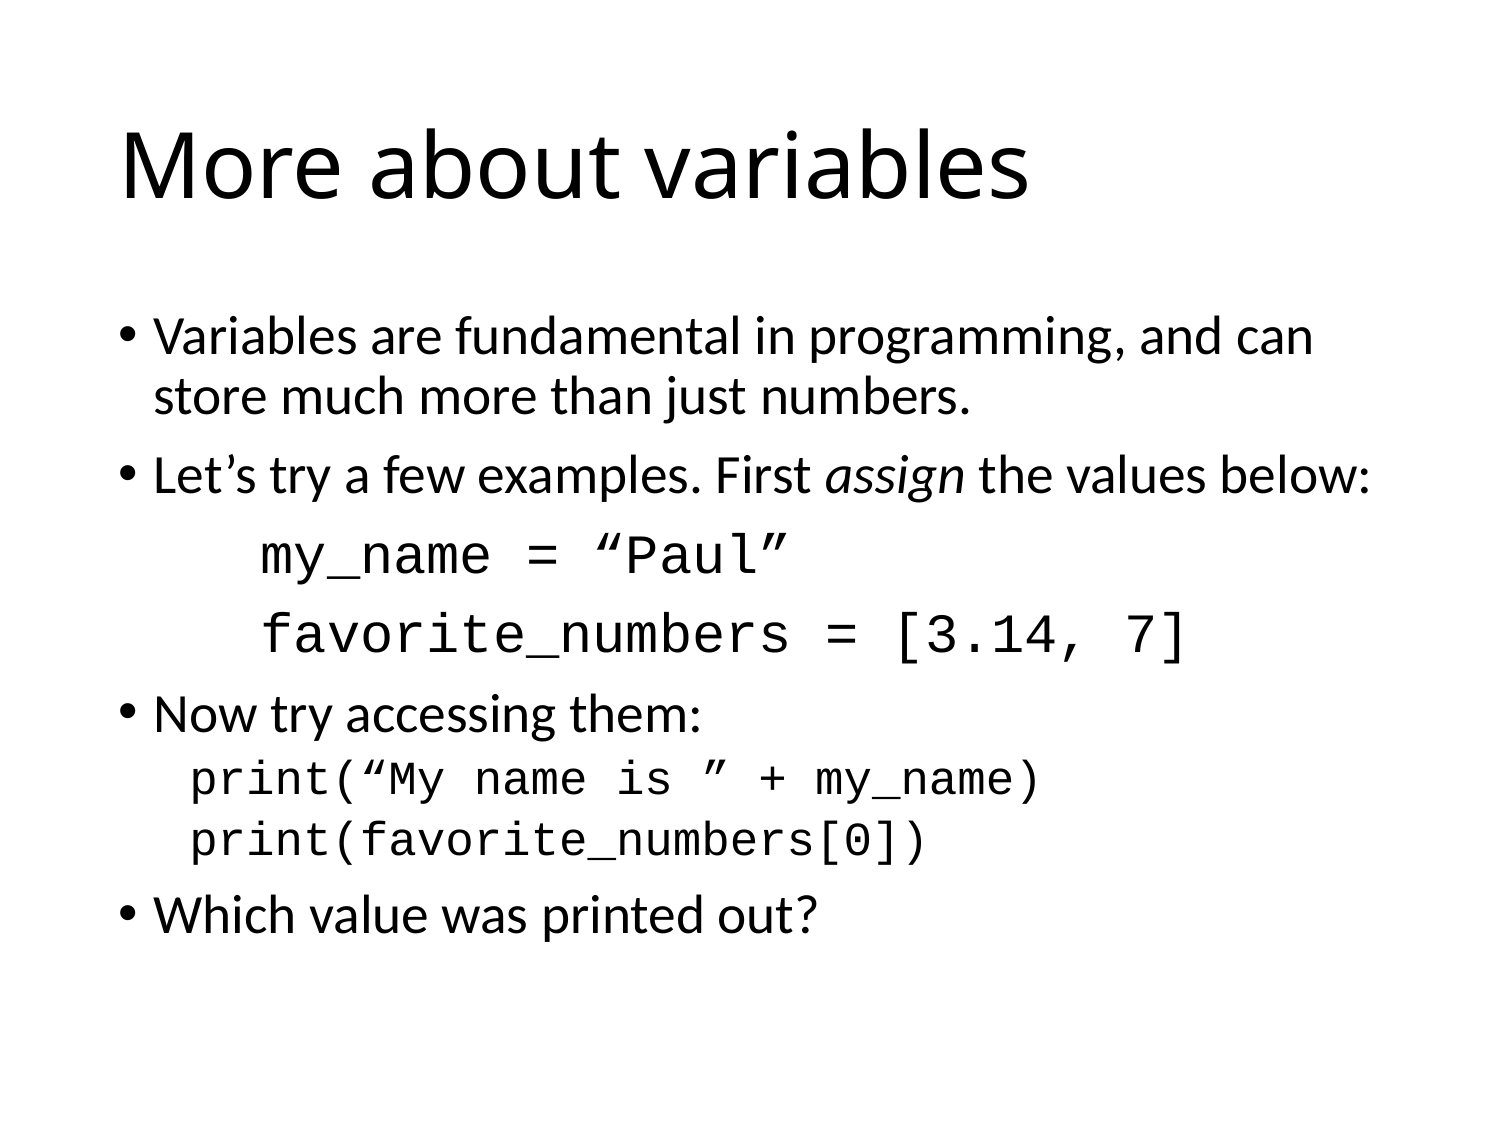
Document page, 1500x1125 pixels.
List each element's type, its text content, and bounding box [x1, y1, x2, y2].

list Variables are fundamental in programming, and can store much more than just numbers. Let’s try a few examples. First assign the values below: my_name = “Paul” favorite_numbers = [3.14, 7] Now try accessing them: print(“My name is ” + my_name) print(favorite_numbers[0]) Which value was printed out? [103, 299, 1397, 1014]
title More about variables [103, 59, 1397, 278]
